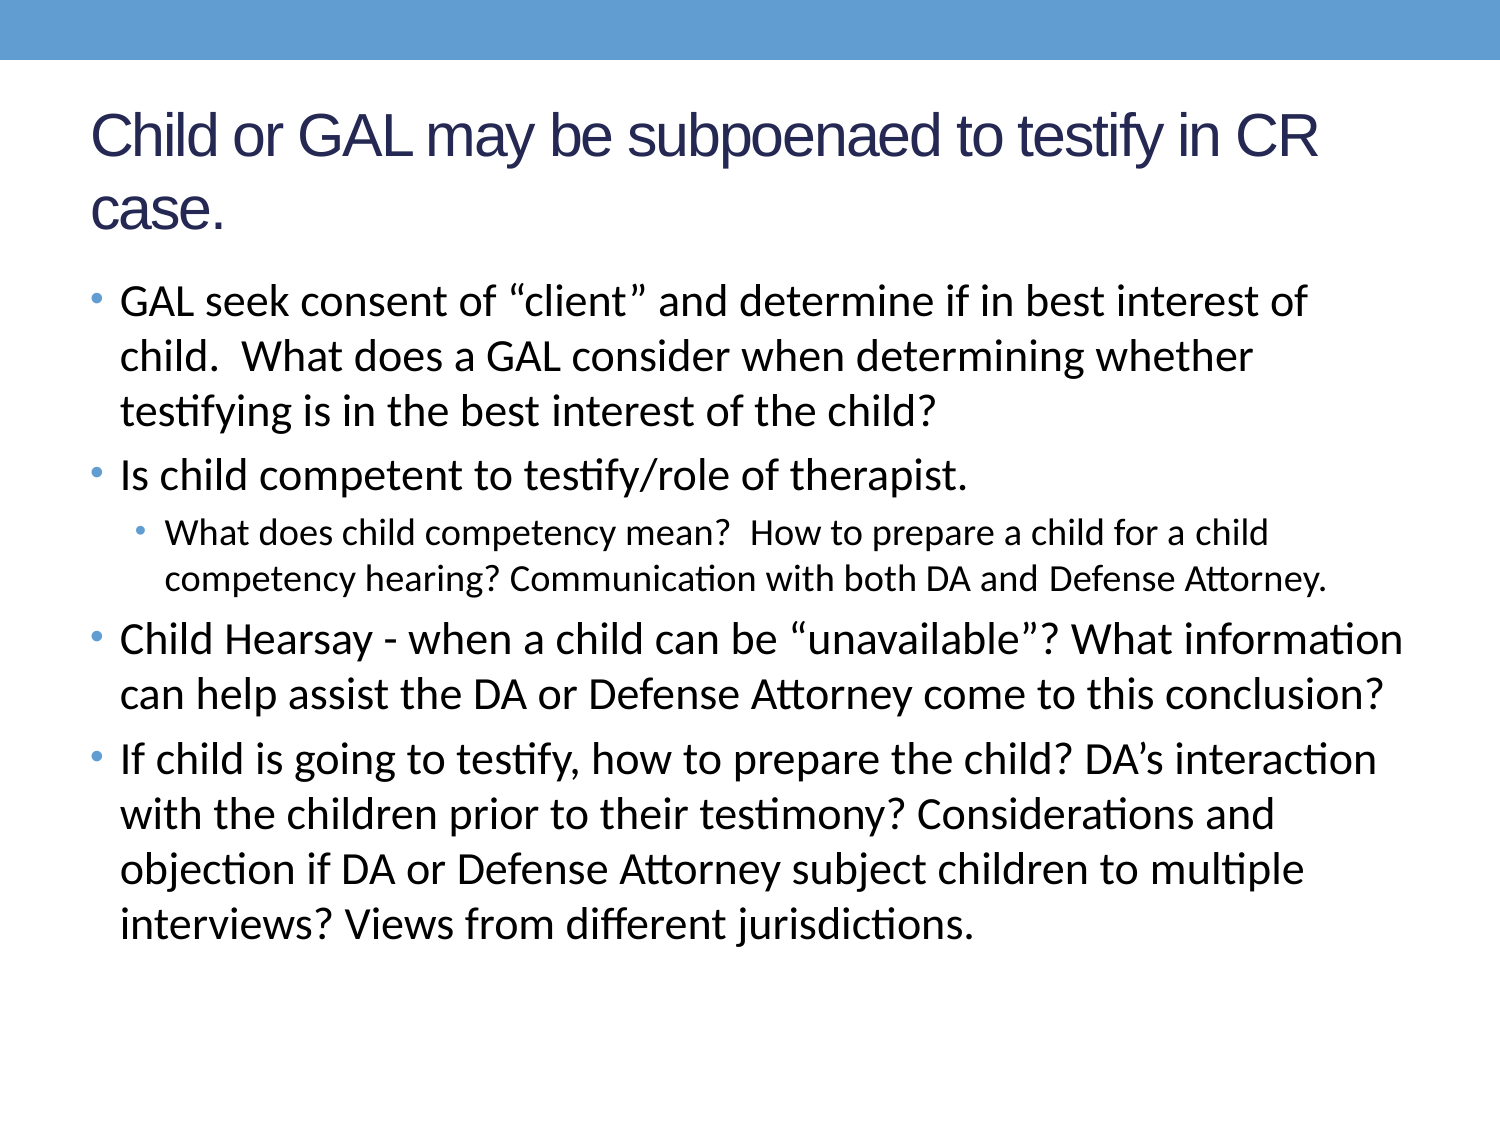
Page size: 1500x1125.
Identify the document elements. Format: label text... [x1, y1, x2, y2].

title Child or GAL may be subpoenaed to testify in CR case. [75, 87, 1425, 250]
list GAL seek consent of “client” and determine if in best interest of child. What does a GAL consider when determining whether testifying is in the best interest of the child? Is child competent to testify/role of therapist. What does child competency mean? How to prepare a child for a child competency hearing? Communication with both DA and Defense Attorney. Child Hearsay - when a child can be “unavailable”? What information can help assist the DA or Defense Attorney come to this conclusion? If child is going to testify, how to prepare the child? DA’s interaction with the children prior to their testimony? Considerations and objection if DA or Defense Attorney subject children to multiple interviews? Views from different jurisdictions. [75, 262, 1425, 1063]
